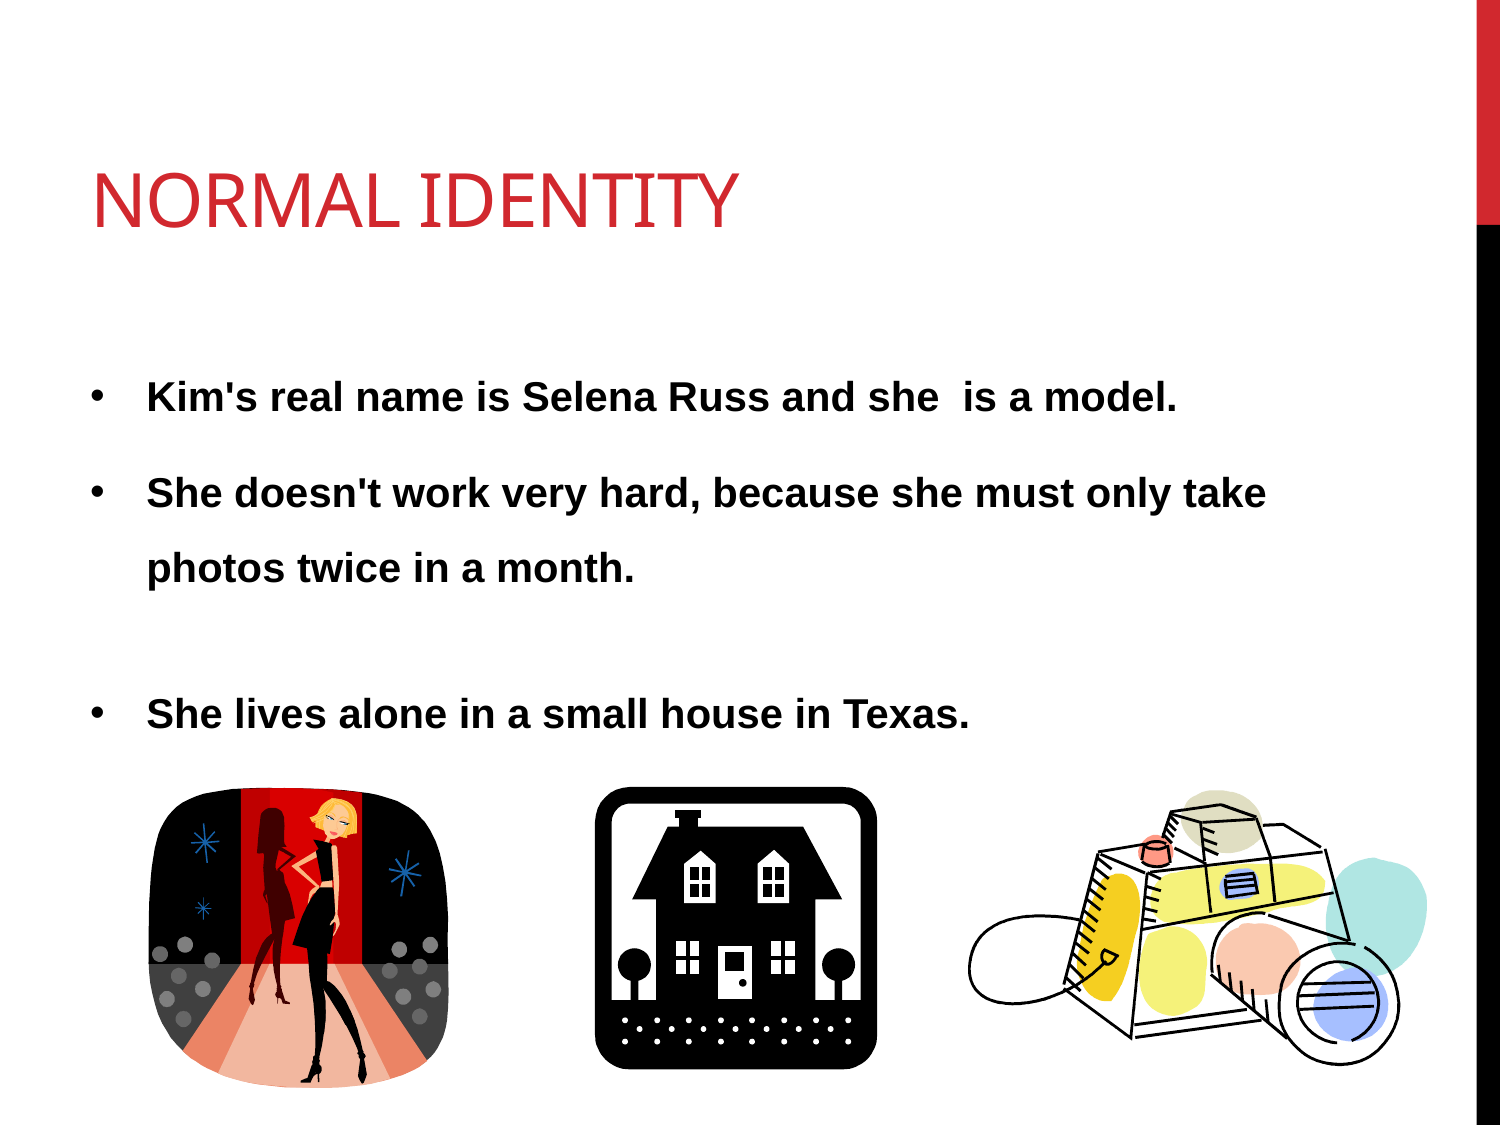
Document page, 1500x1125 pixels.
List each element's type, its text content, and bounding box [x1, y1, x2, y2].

picture [594, 786, 878, 1070]
list Kim's real name is Selena Russ and she is a model. She doesn't work very hard, because she must only take photos twice in a month. She lives alone in a small house in Texas. [75, 287, 1325, 1005]
picture [147, 786, 451, 1090]
picture [967, 786, 1431, 1070]
title Normal Identity [75, 25, 1025, 250]
